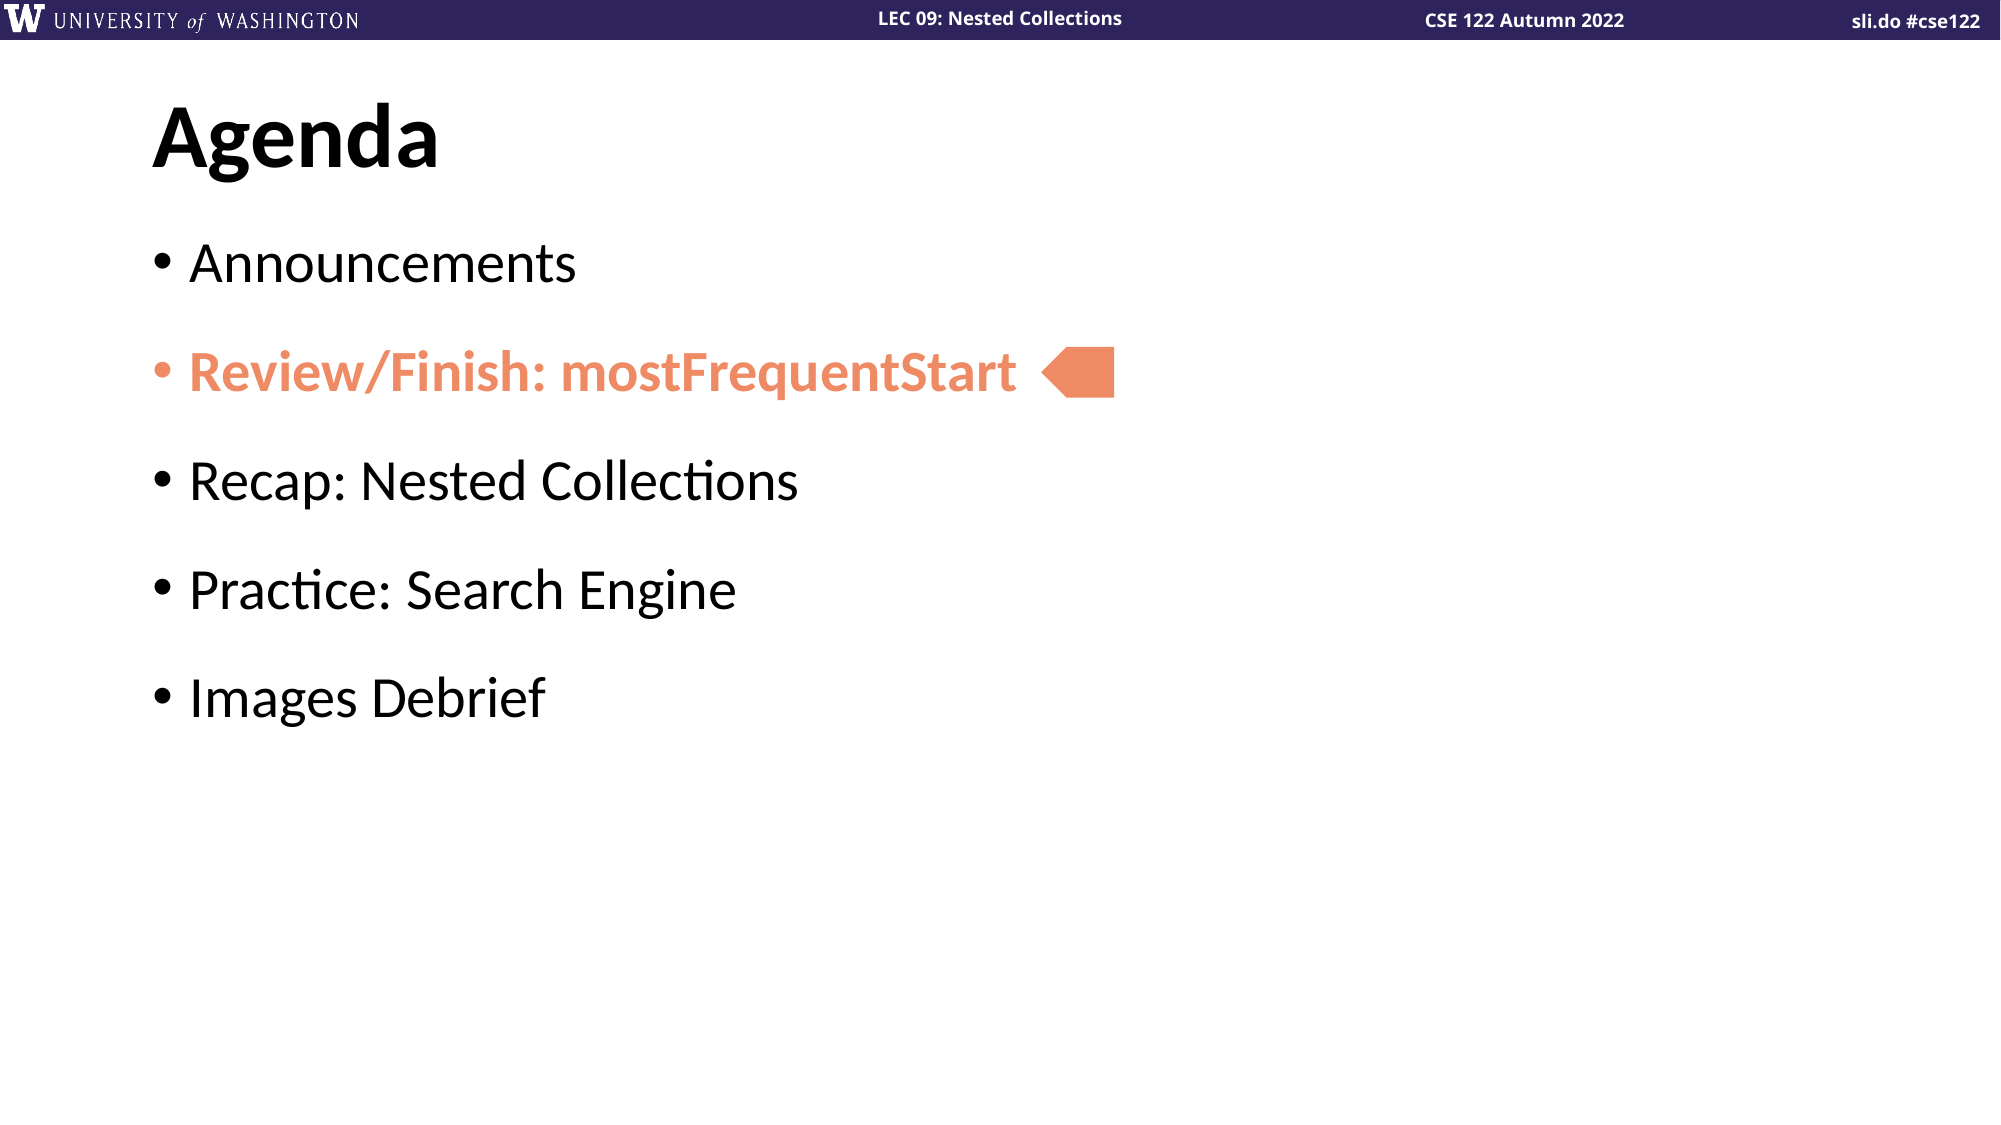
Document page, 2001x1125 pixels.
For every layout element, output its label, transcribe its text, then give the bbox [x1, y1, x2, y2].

text_box [1039, 345, 1116, 399]
title Agenda [137, 74, 1863, 200]
picture [4, 4, 358, 33]
list Announcements Review/Finish: mostFrequentStart Recap: Nested Collections Practice: Search Engine Images Debrief [137, 224, 1863, 1014]
